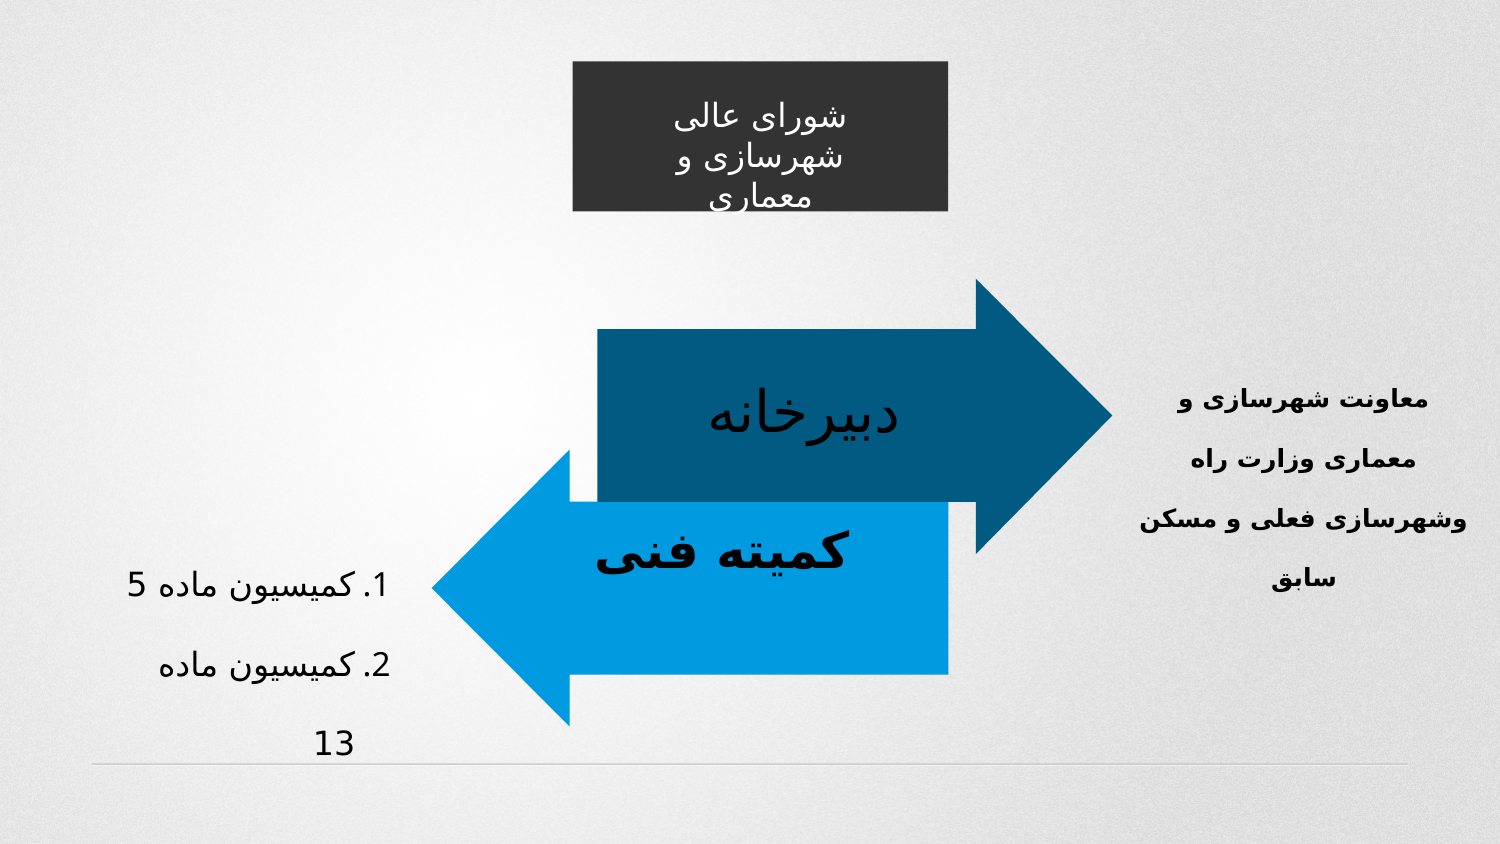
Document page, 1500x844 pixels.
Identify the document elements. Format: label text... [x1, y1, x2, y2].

text_box کمیسیون ماده 5 کمیسیون ماده 13 [105, 519, 401, 767]
text_box شورای عالی شهرسازی و معماری [612, 86, 909, 262]
text_box [571, 59, 950, 214]
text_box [597, 278, 1113, 555]
text_box معاونت شهرسازی و معماری وزارت راه وشهرسازی فعلی و مسکن سابق [1126, 348, 1482, 596]
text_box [431, 449, 949, 727]
picture [0, 0, 1500, 844]
